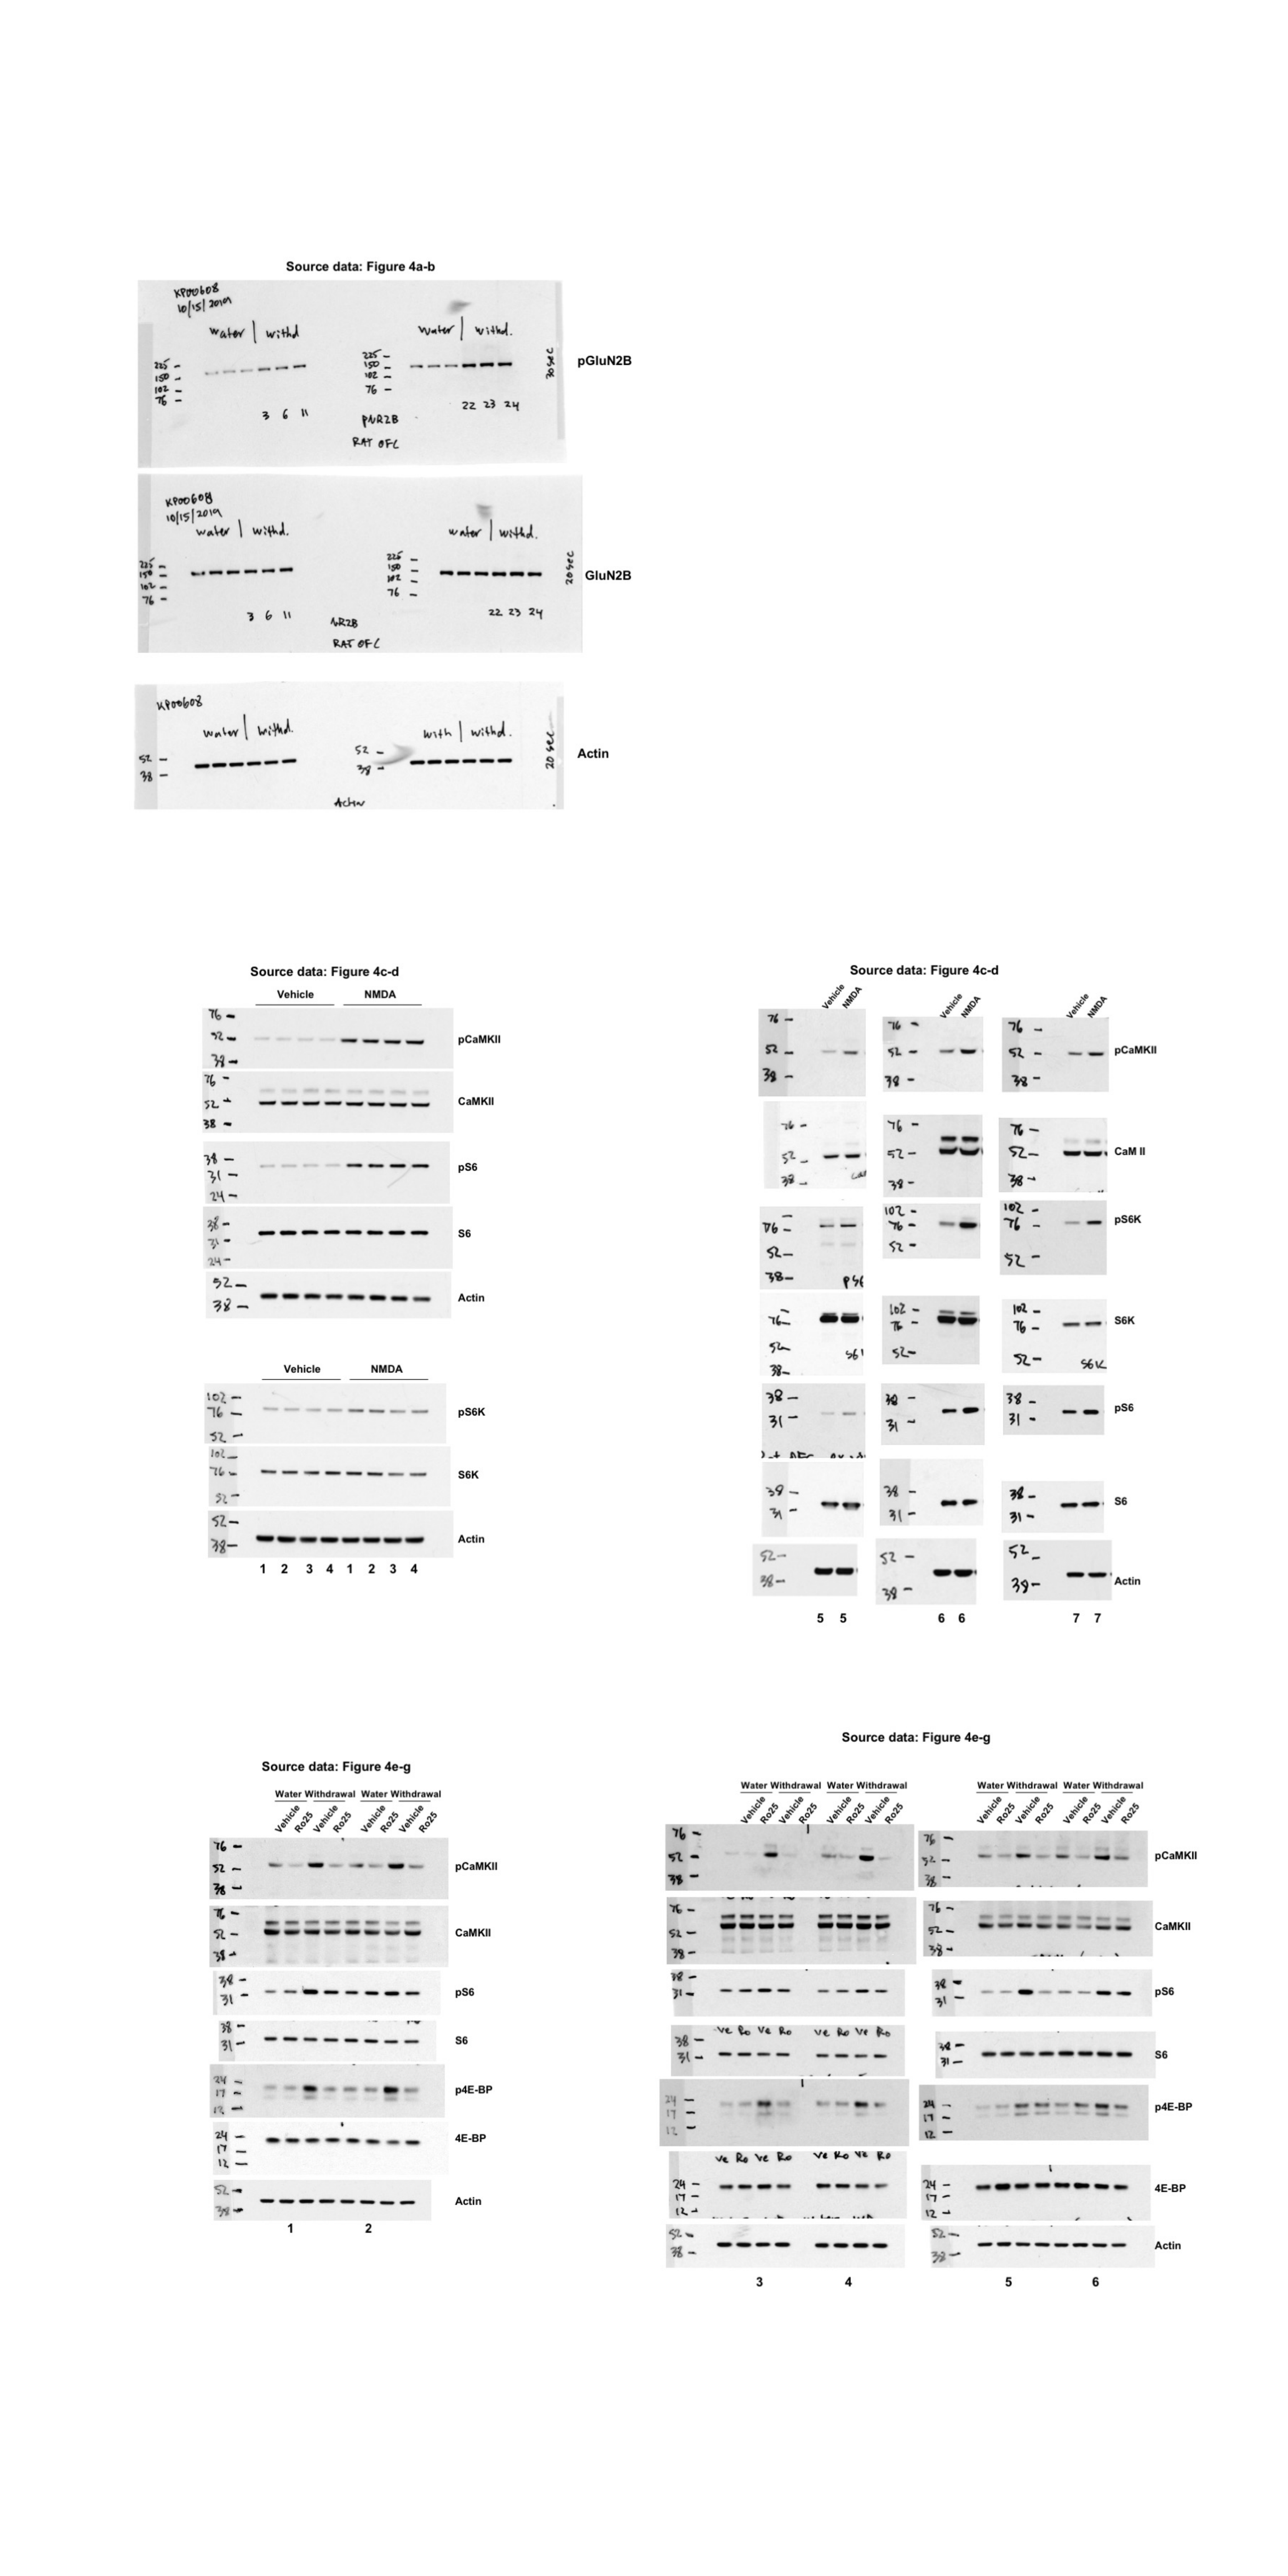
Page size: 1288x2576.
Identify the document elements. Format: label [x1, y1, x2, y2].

text_box [71, 143, 1217, 2433]
